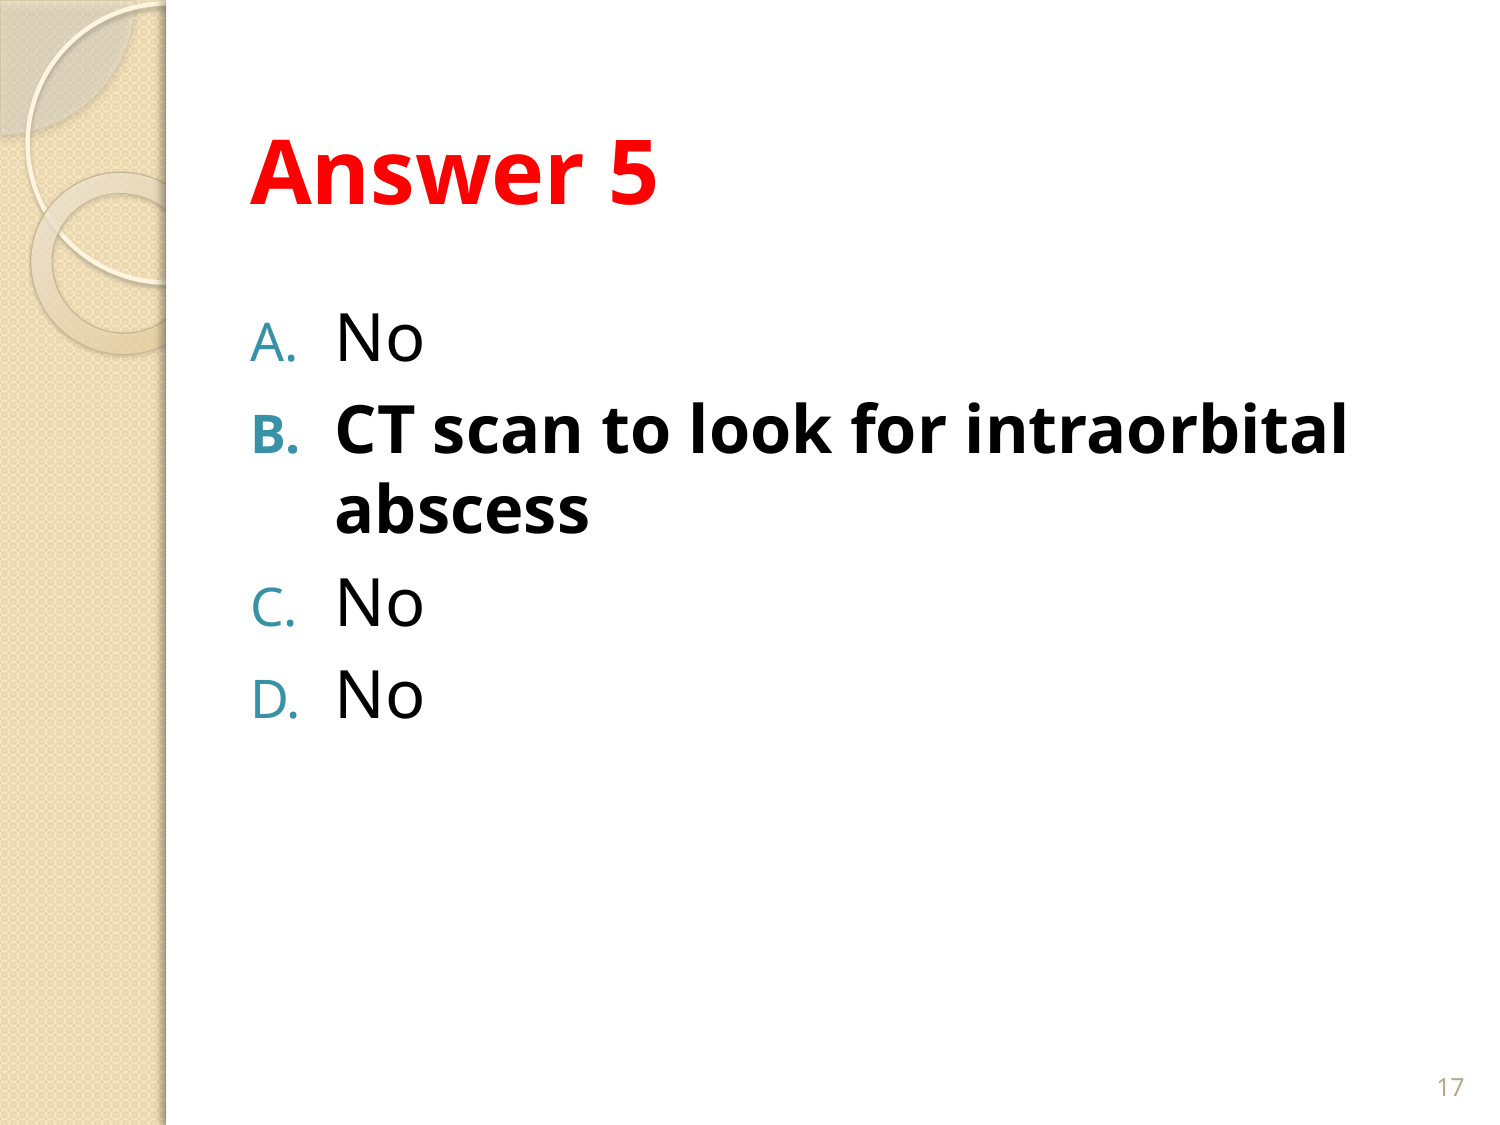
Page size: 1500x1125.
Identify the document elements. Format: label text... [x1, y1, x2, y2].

slide_number 17 [1413, 1034, 1488, 1113]
list No CT scan to look for intraorbital abscess No No [235, 287, 1438, 1075]
title Answer 5 [235, 75, 1466, 263]
